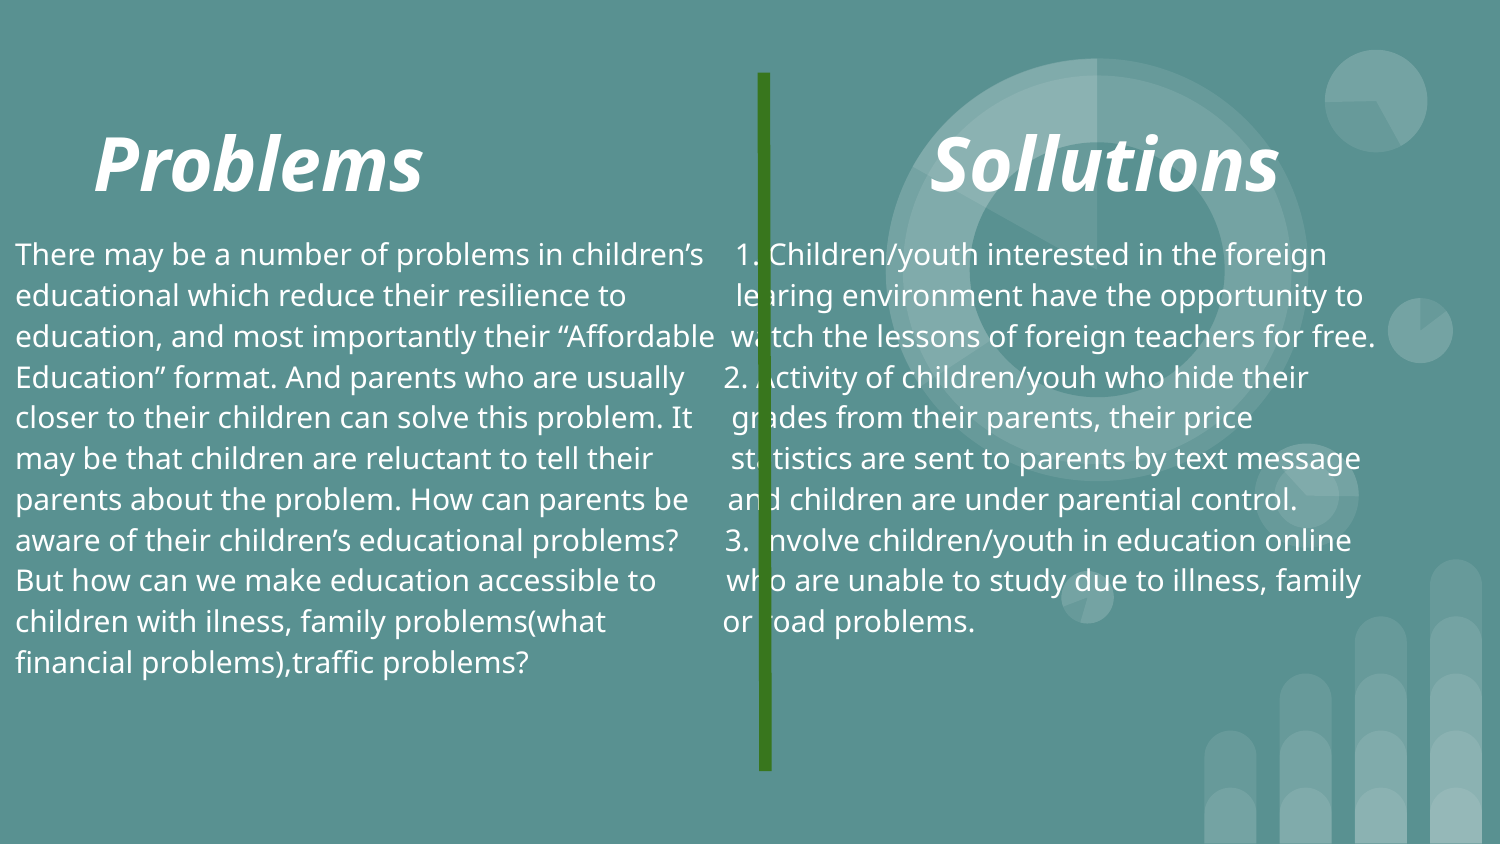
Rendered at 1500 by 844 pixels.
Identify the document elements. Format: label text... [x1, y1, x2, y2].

subtitle There may be a number of problems in children’s 1. Children/youth interested in the foreign educational which reduce their resilience to learing environment have the opportunity to education, and most importantly their “Affordable watch the lessons of foreign teachers for free. Education” format. And parents who are usually 2. Activity of children/youh who hide their closer to their children can solve this problem. It grades from their parents, their price may be that children are reluctant to tell their statistics are sent to parents by text message parents about the problem. How can parents be and children are under parential control. aware of their children’s educational problems? 3. Involve children/youth in education online But how can we make education accessible to who are unable to study due to illness, family children with ilness, family problems(what or road problems. financial problems),traffic problems? [0, 218, 1500, 844]
picture [58, 341, 742, 844]
title Problems Sollutions [58, 40, 1471, 218]
